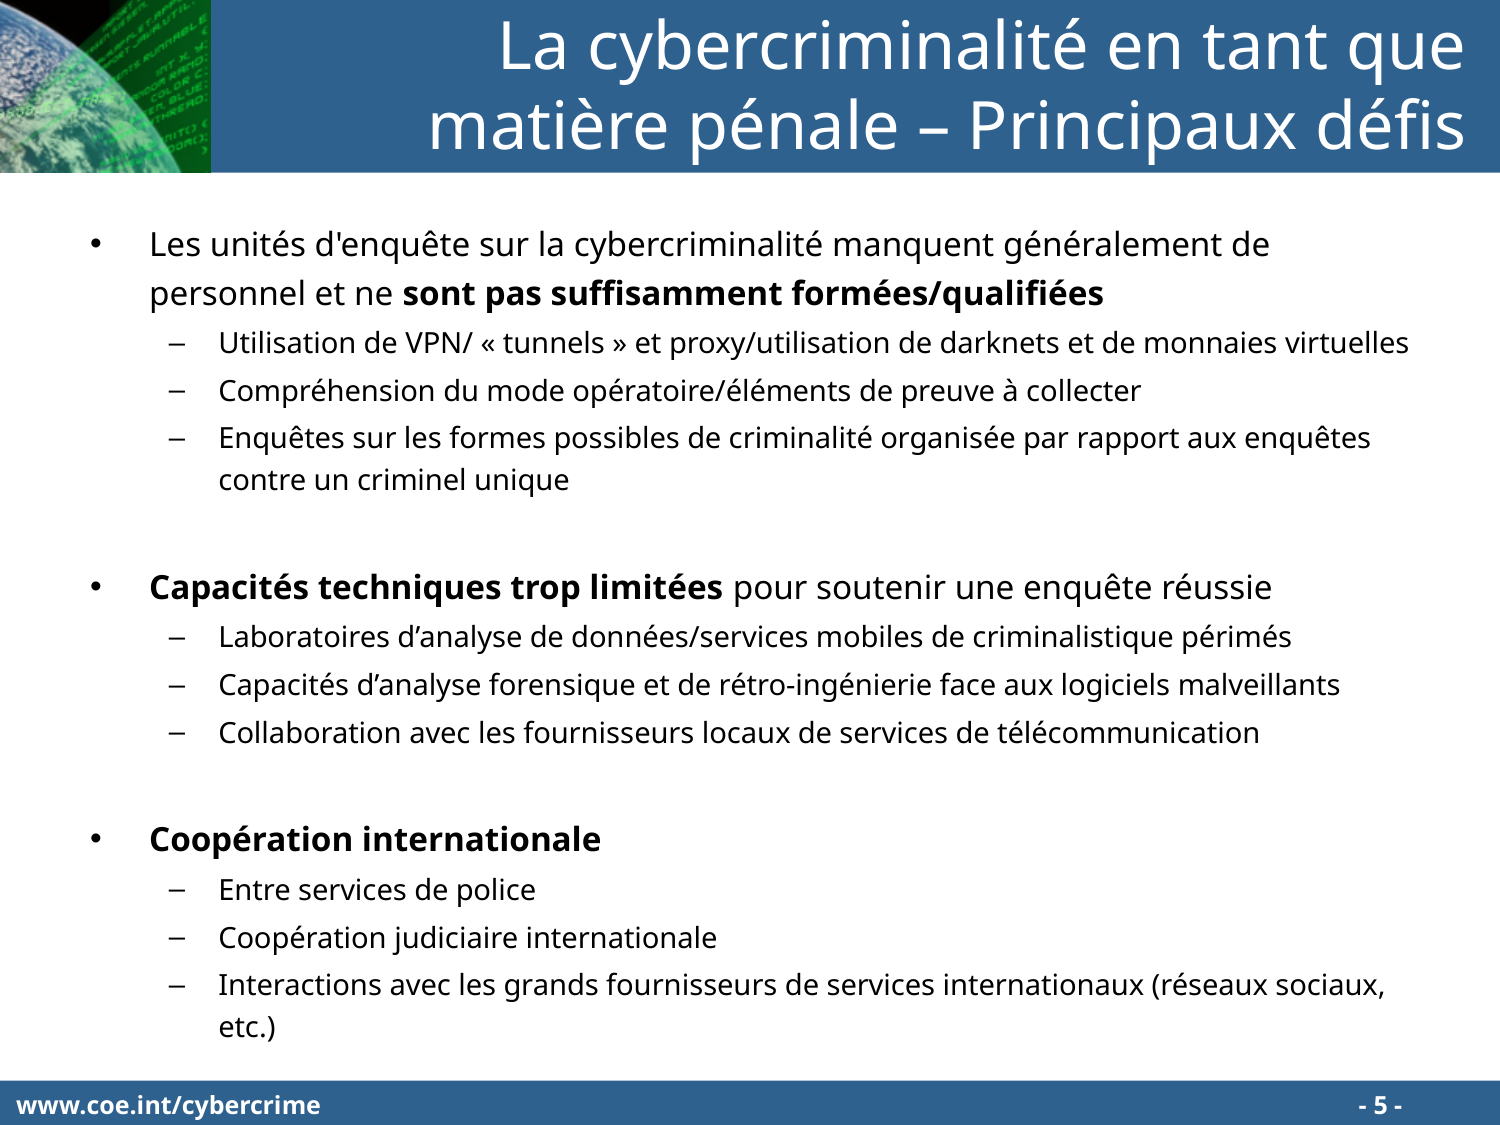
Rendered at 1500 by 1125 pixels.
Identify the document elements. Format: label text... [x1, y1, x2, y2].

text_box [214, 0, 1500, 175]
picture [0, 0, 212, 173]
text_box La cybercriminalité en tant que matière pénale – Principaux défis [230, 0, 1483, 171]
text_box www.coe.int/cybercrime - 5 - [1, 1082, 1500, 1125]
text_box [0, 1079, 1500, 1125]
list Les unités d'enquête sur la cybercriminalité manquent généralement de personnel et ne sont pas suffisamment formées/qualifiées Utilisation de VPN/ « tunnels » et proxy/utilisation de darknets et de monnaies virtuelles Compréhension du mode opératoire/éléments de preuve à collecter Enquêtes sur les formes possibles de criminalité organisée par rapport aux enquêtes contre un criminel unique Capacités techniques trop limitées pour soutenir une enquête réussie Laboratoires d’analyse de données/services mobiles de criminalistique périmés Capacités d’analyse forensique et de rétro-ingénierie face aux logiciels malveillants Collaboration avec les fournisseurs locaux de services de télécommunication Coopération internationale Entre services de police Coopération judiciaire internationale Interactions avec les grands fournisseurs de services internationaux (réseaux sociaux, etc.) [75, 208, 1425, 1059]
